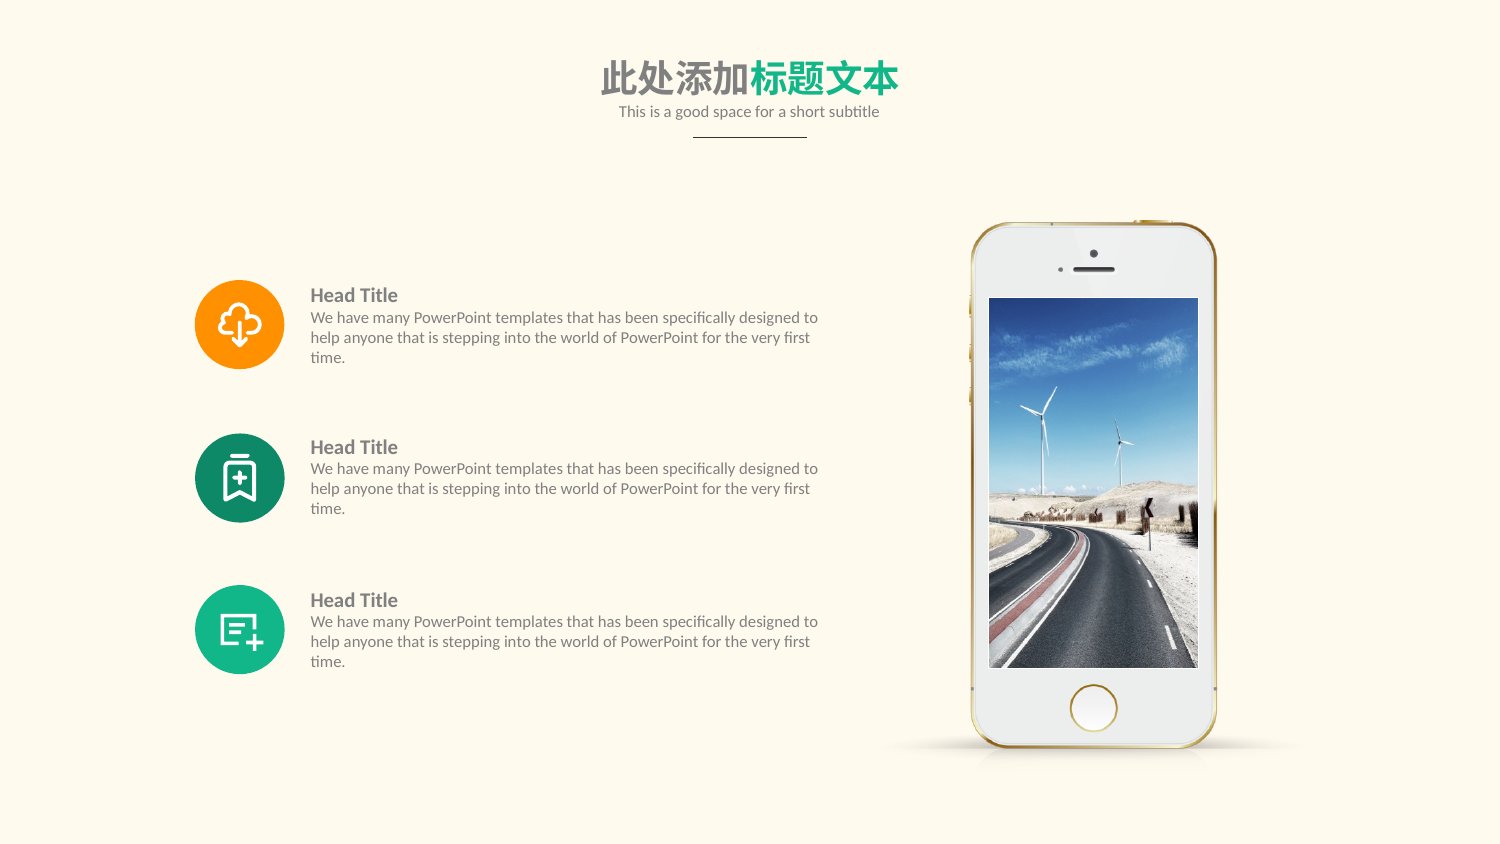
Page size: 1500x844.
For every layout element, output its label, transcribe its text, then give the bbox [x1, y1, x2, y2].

text_box [194, 280, 285, 370]
text_box [195, 585, 285, 675]
text_box 此处添加标题文本 [585, 47, 915, 108]
text_box Head Title We have many PowerPoint templates that has been specifically designed to help anyone that is stepping into the world of PowerPoint for the very first time. [310, 586, 768, 672]
text_box Head Title We have many PowerPoint templates that has been specifically designed to help anyone that is stepping into the world of PowerPoint for the very first time. [310, 433, 768, 519]
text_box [220, 613, 264, 652]
text_box Head Title We have many PowerPoint templates that has been specifically designed to help anyone that is stepping into the world of PowerPoint for the very first time. [310, 282, 768, 368]
text_box This is a good space for a short subtitle [603, 93, 895, 128]
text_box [223, 453, 257, 502]
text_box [217, 302, 262, 348]
text_box [195, 433, 285, 523]
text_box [773, 220, 1412, 781]
